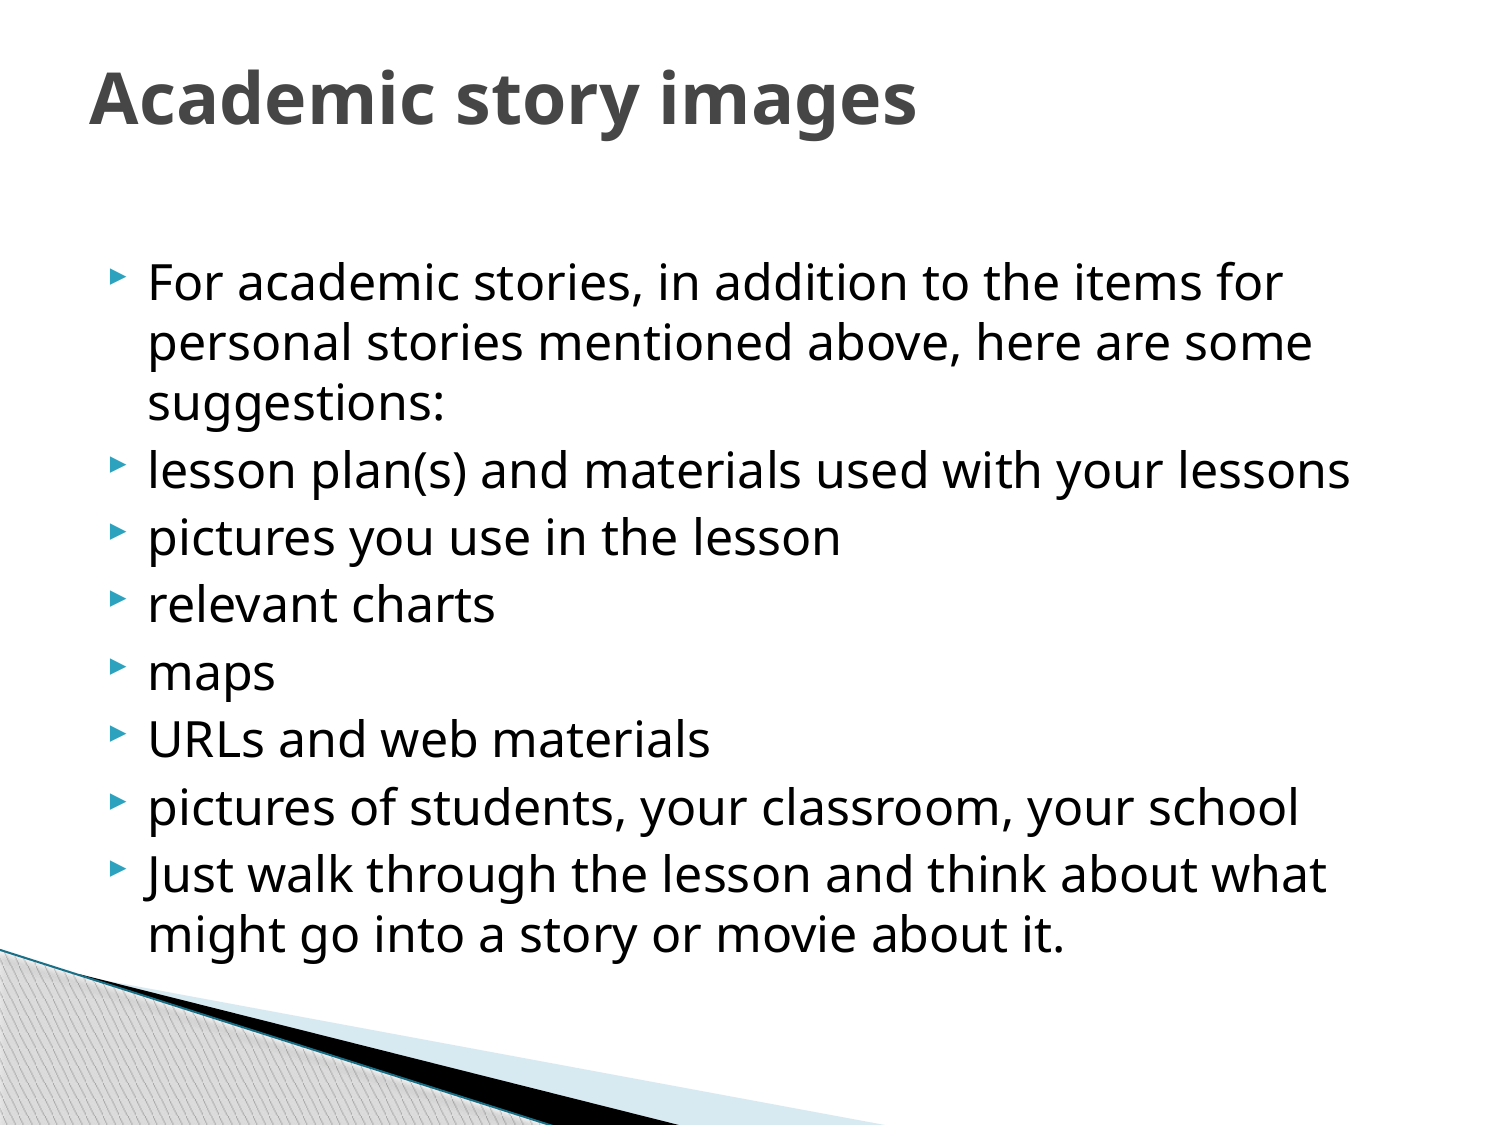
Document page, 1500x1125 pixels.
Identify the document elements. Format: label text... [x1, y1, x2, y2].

list For academic stories, in addition to the items for personal stories mentioned above, here are some suggestions: lesson plan(s) and materials used with your lessons pictures you use in the lesson relevant charts maps URLs and web materials pictures of students, your classroom, your school Just walk through the lesson and think about what might go into a story or movie about it. [75, 243, 1425, 986]
title Academic story images [75, 45, 1425, 233]
